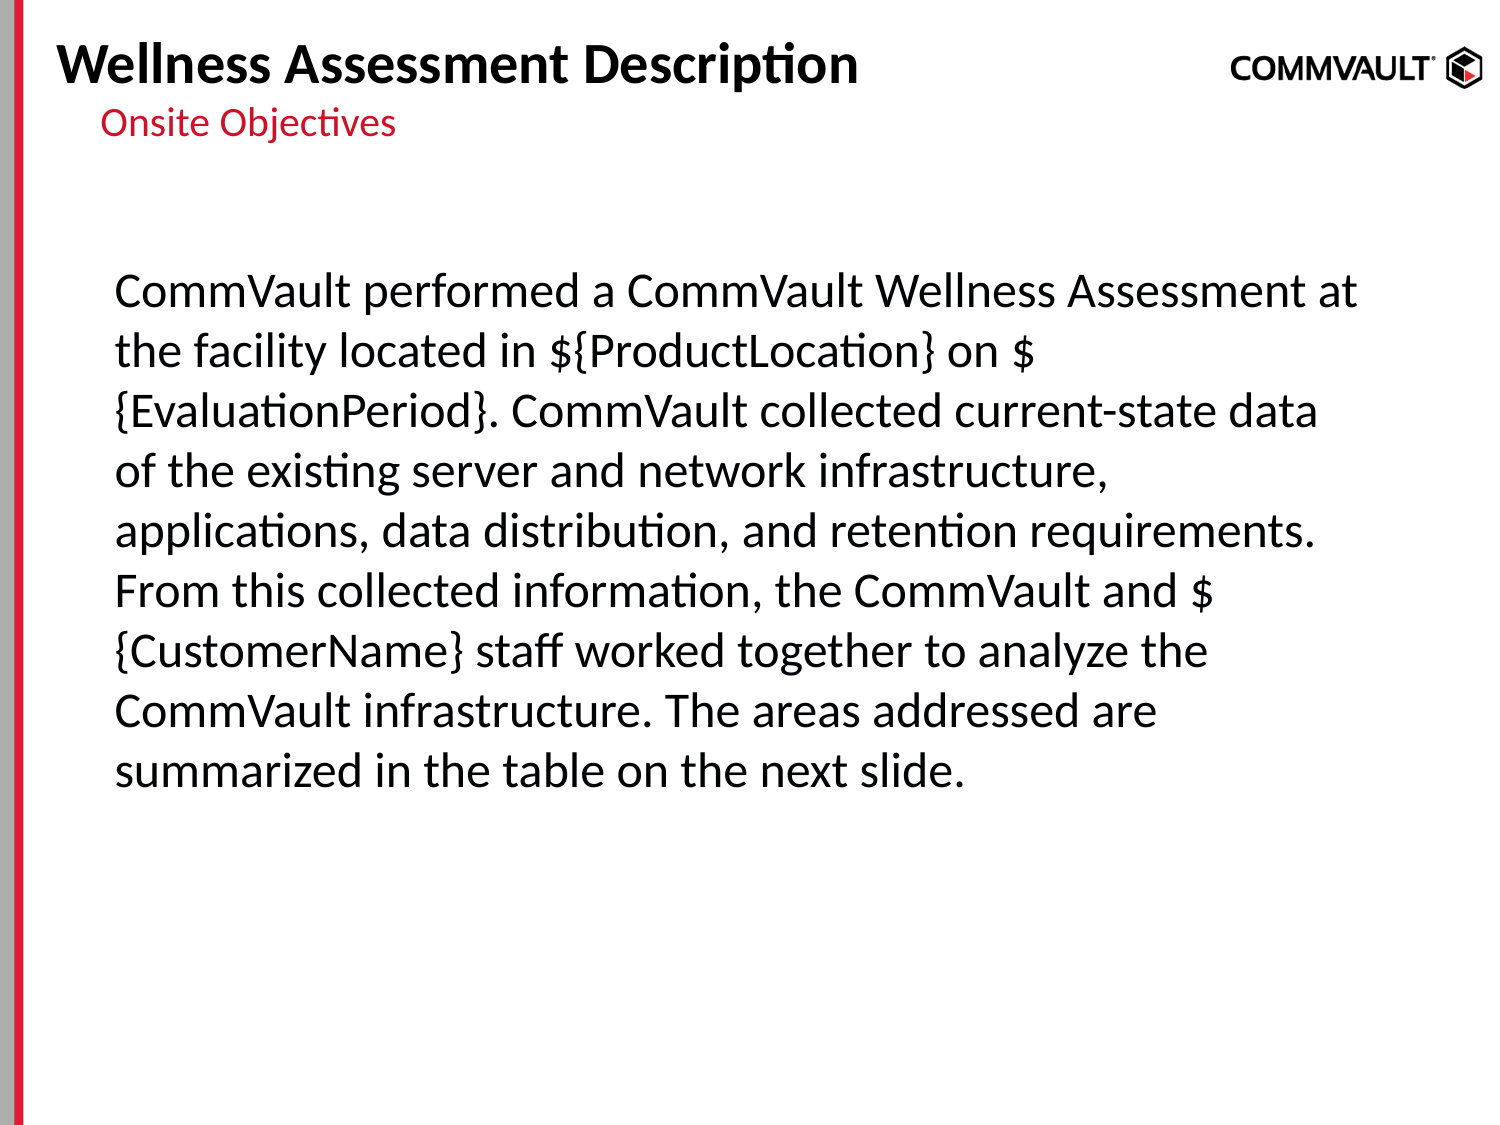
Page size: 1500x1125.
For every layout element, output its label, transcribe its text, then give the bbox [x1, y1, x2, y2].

picture [1247, 46, 1483, 89]
list Onsite Objectives [85, 91, 1247, 150]
title Wellness Assessment Description [41, 30, 1247, 91]
text_box CommVault performed a CommVault Wellness Assessment at the facility located in ${ProductLocation} on ${EvaluationPeriod}. CommVault collected current-state data of the existing server and network infrastructure, applications, data distribution, and retention requirements. From this collected information, the CommVault and ${CustomerName} staff worked together to analyze the CommVault infrastructure. The areas addressed are summarized in the table on the next slide. [24, 249, 1375, 1088]
